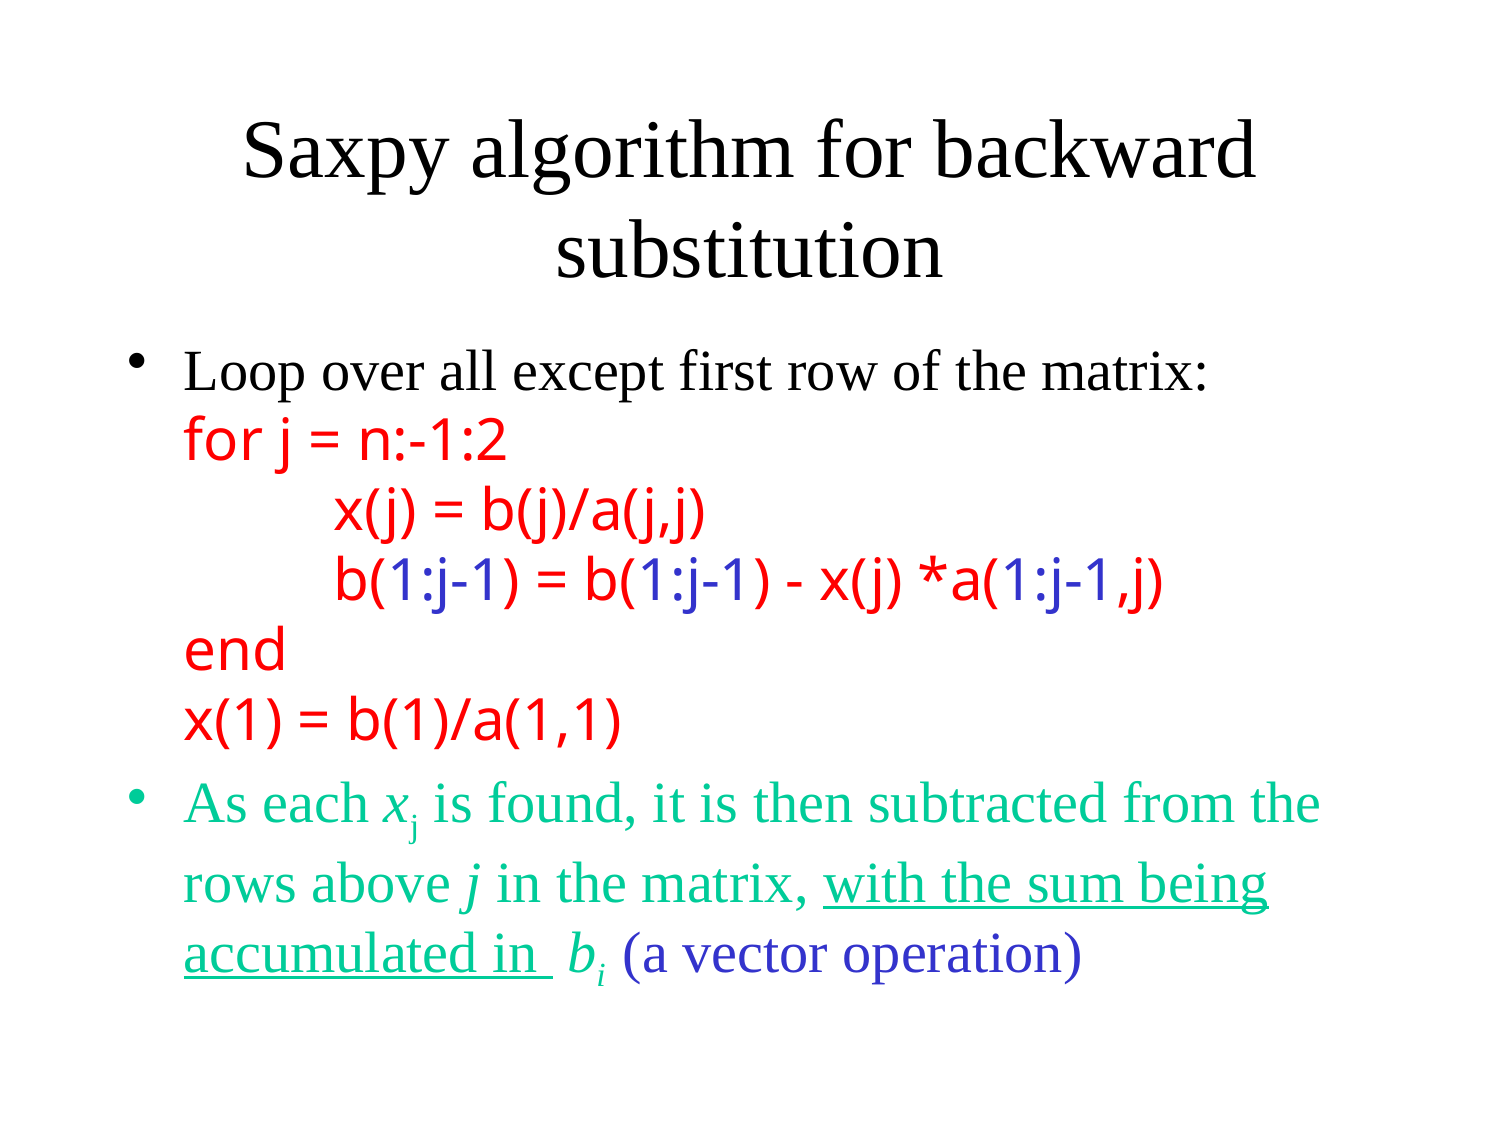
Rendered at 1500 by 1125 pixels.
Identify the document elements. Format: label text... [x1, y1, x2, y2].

list Loop over all except first row of the matrix: for j = n:-1:2 x(j) = b(j)/a(j,j) b(1:j-1) = b(1:j-1) - x(j) *a(1:j-1,j) end x(1) = b(1)/a(1,1) As each xj is found, it is then subtracted from the rows above j in the matrix, with the sum being accumulated in bi (a vector operation) [112, 324, 1388, 1001]
title Saxpy algorithm for backward substitution [112, 99, 1388, 288]
